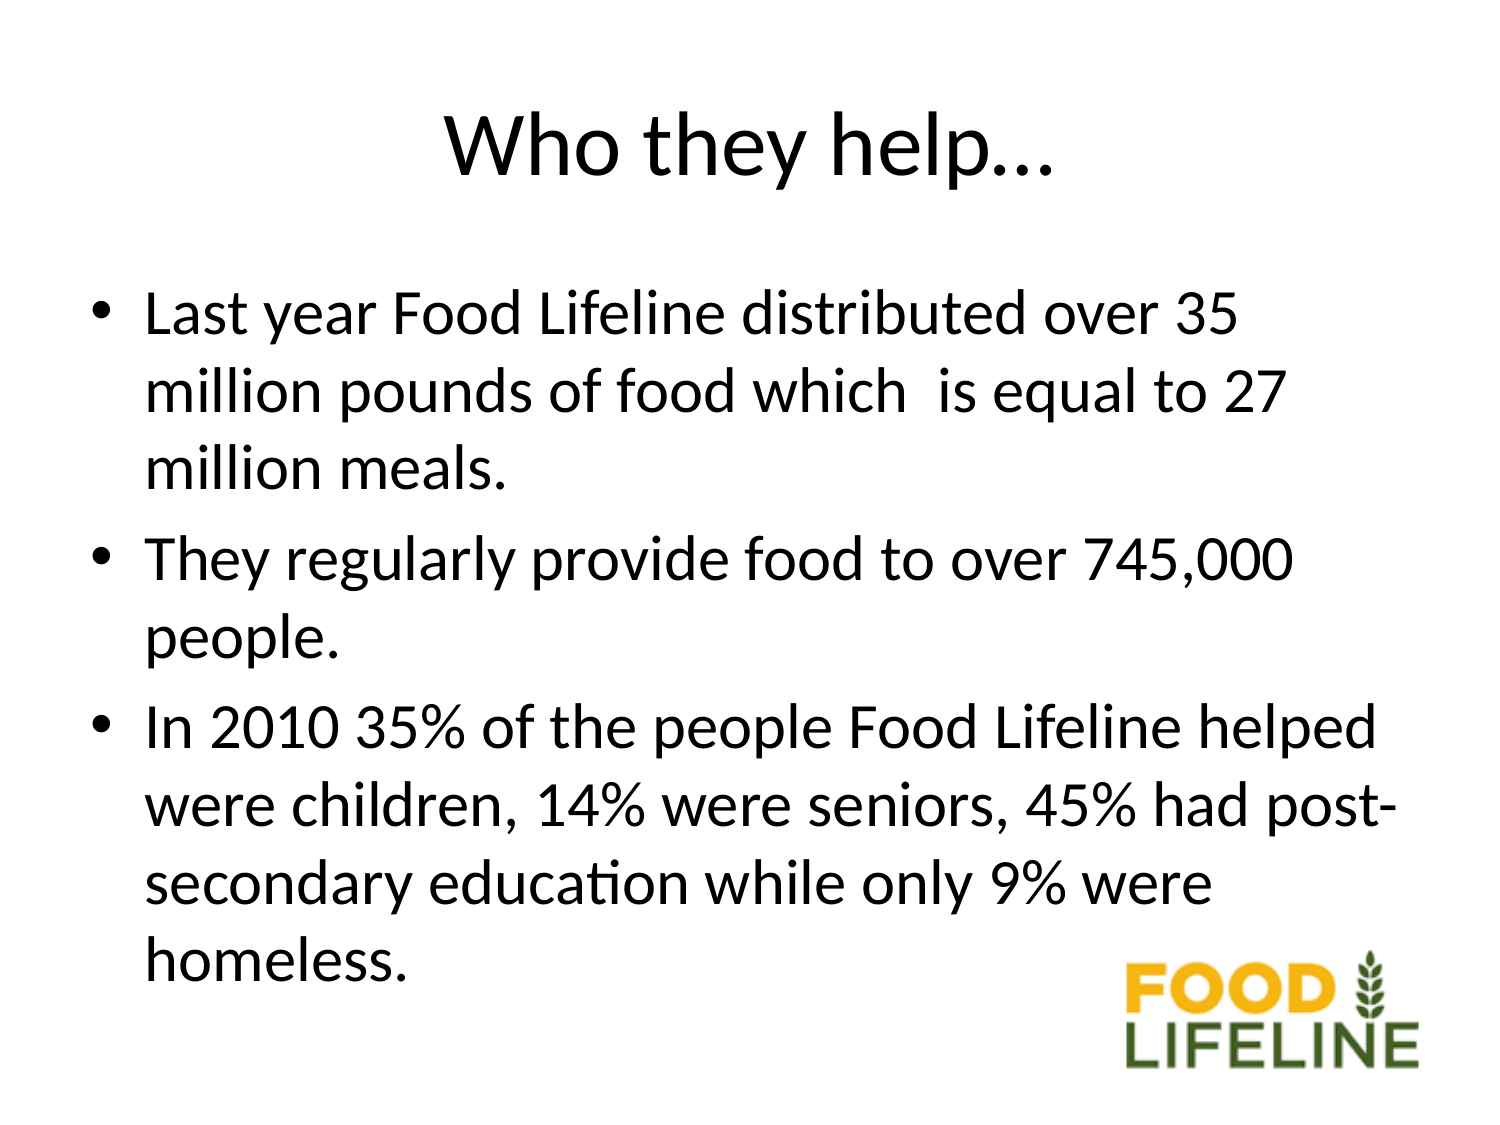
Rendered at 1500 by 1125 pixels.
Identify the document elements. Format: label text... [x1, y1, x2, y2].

picture [1124, 912, 1421, 1072]
title Who they help… [75, 45, 1425, 233]
list Last year Food Lifeline distributed over 35 million pounds of food which is equal to 27 million meals. They regularly provide food to over 745,000 people. In 2010 35% of the people Food Lifeline helped were children, 14% were seniors, 45% had post-secondary education while only 9% were homeless. [75, 262, 1425, 1005]
